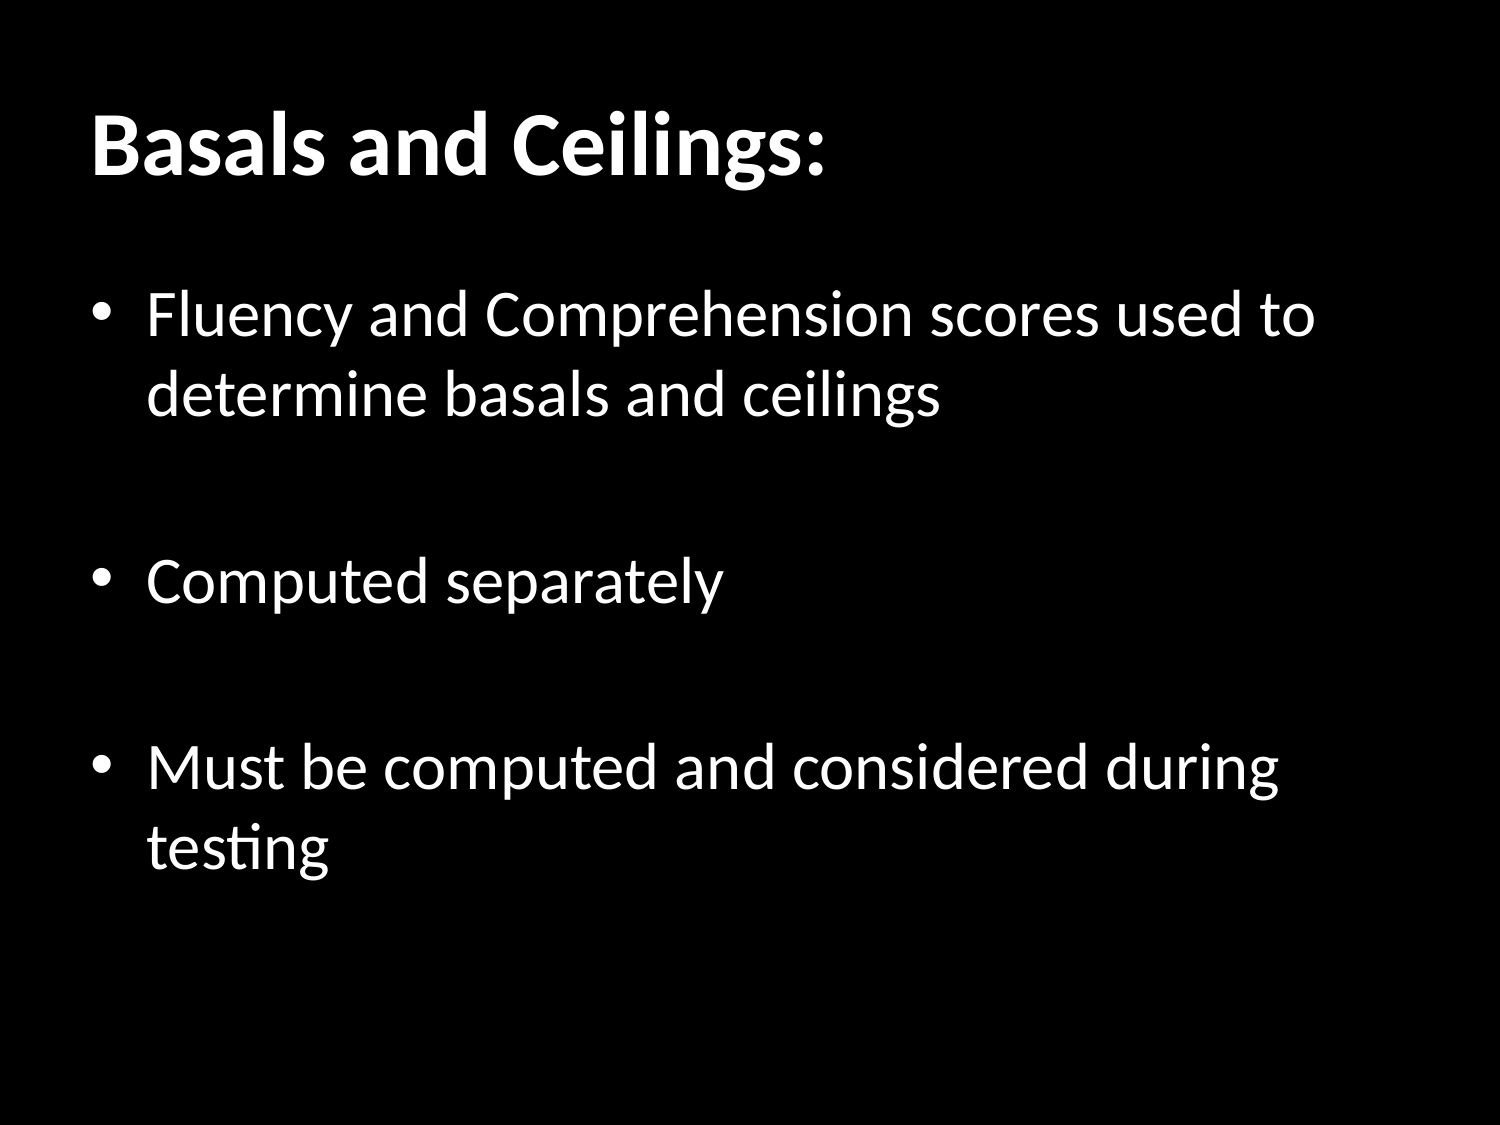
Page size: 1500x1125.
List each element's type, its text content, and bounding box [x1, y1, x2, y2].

title Basals and Ceilings: [75, 45, 1425, 233]
list Fluency and Comprehension scores used to determine basals and ceilings Computed separately Must be computed and considered during testing [75, 262, 1425, 1005]
